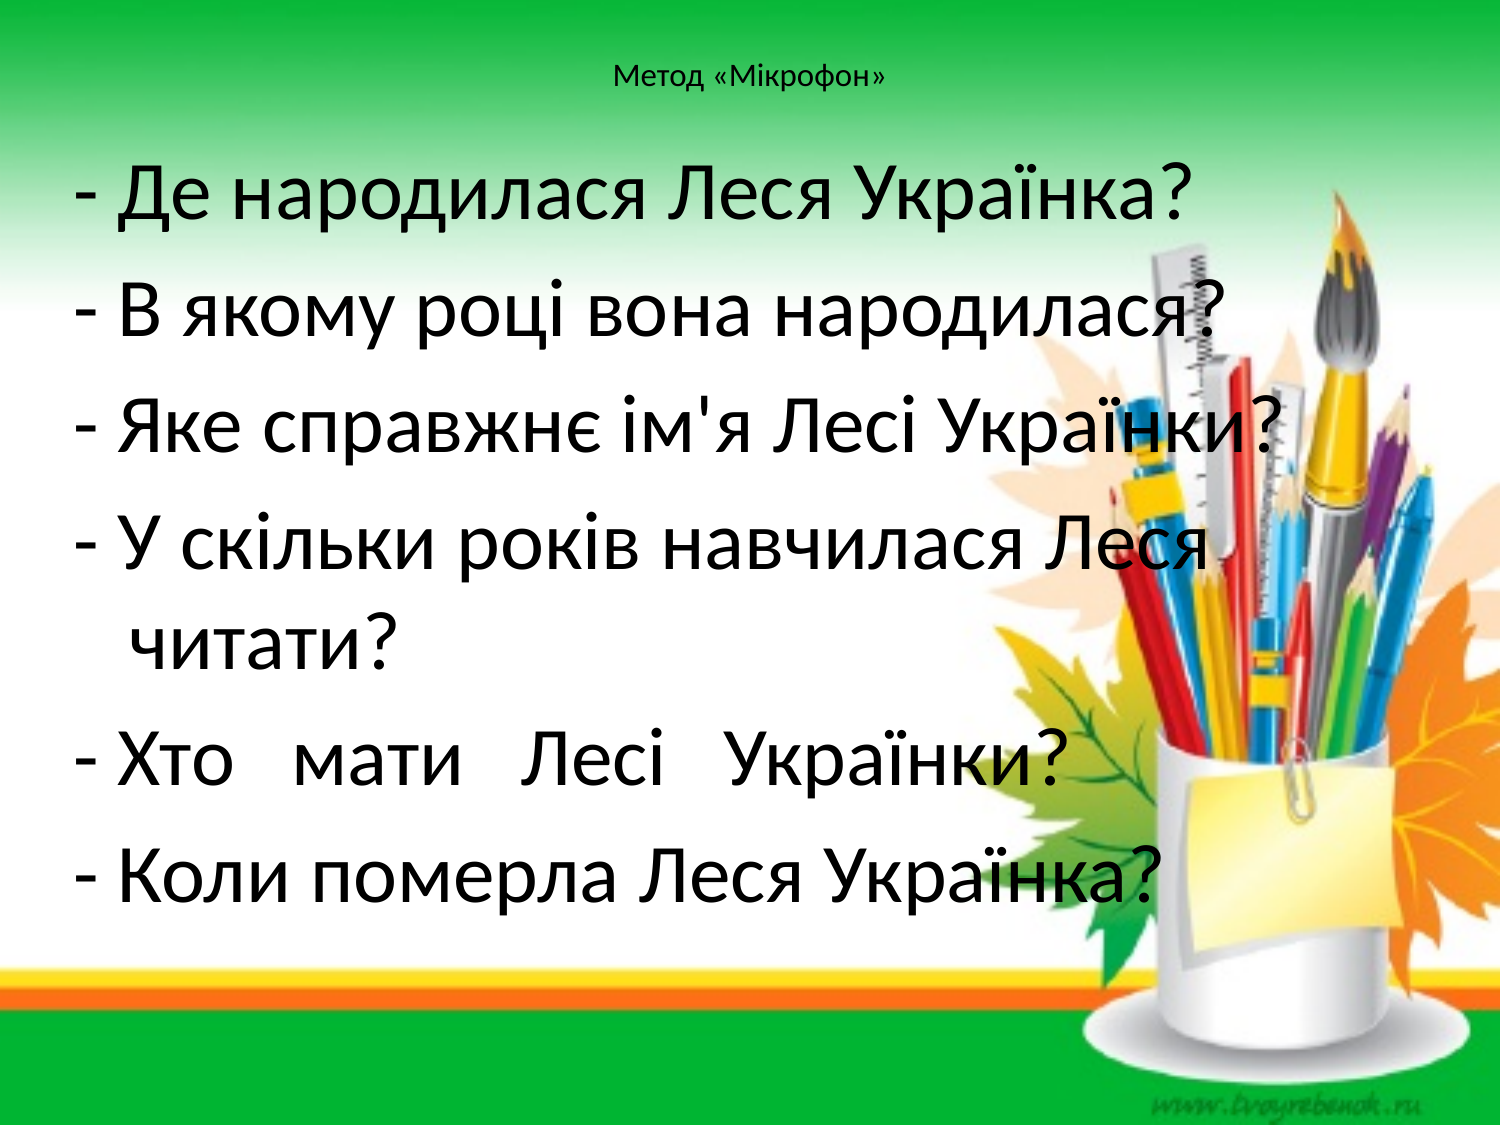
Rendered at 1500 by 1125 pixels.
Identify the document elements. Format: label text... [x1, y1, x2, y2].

list - Де народилася Леся Українка? - В якому році вона народилася? - Яке справжнє ім'я Лесі Українки? - У скільки років навчилася Леся читати? - Хто мати Лесі Українки? - Коли померла Леся Українка? [58, 128, 1425, 1005]
picture [0, 0, 1500, 1125]
title Метод «Мікрофон» [75, 45, 1425, 128]
